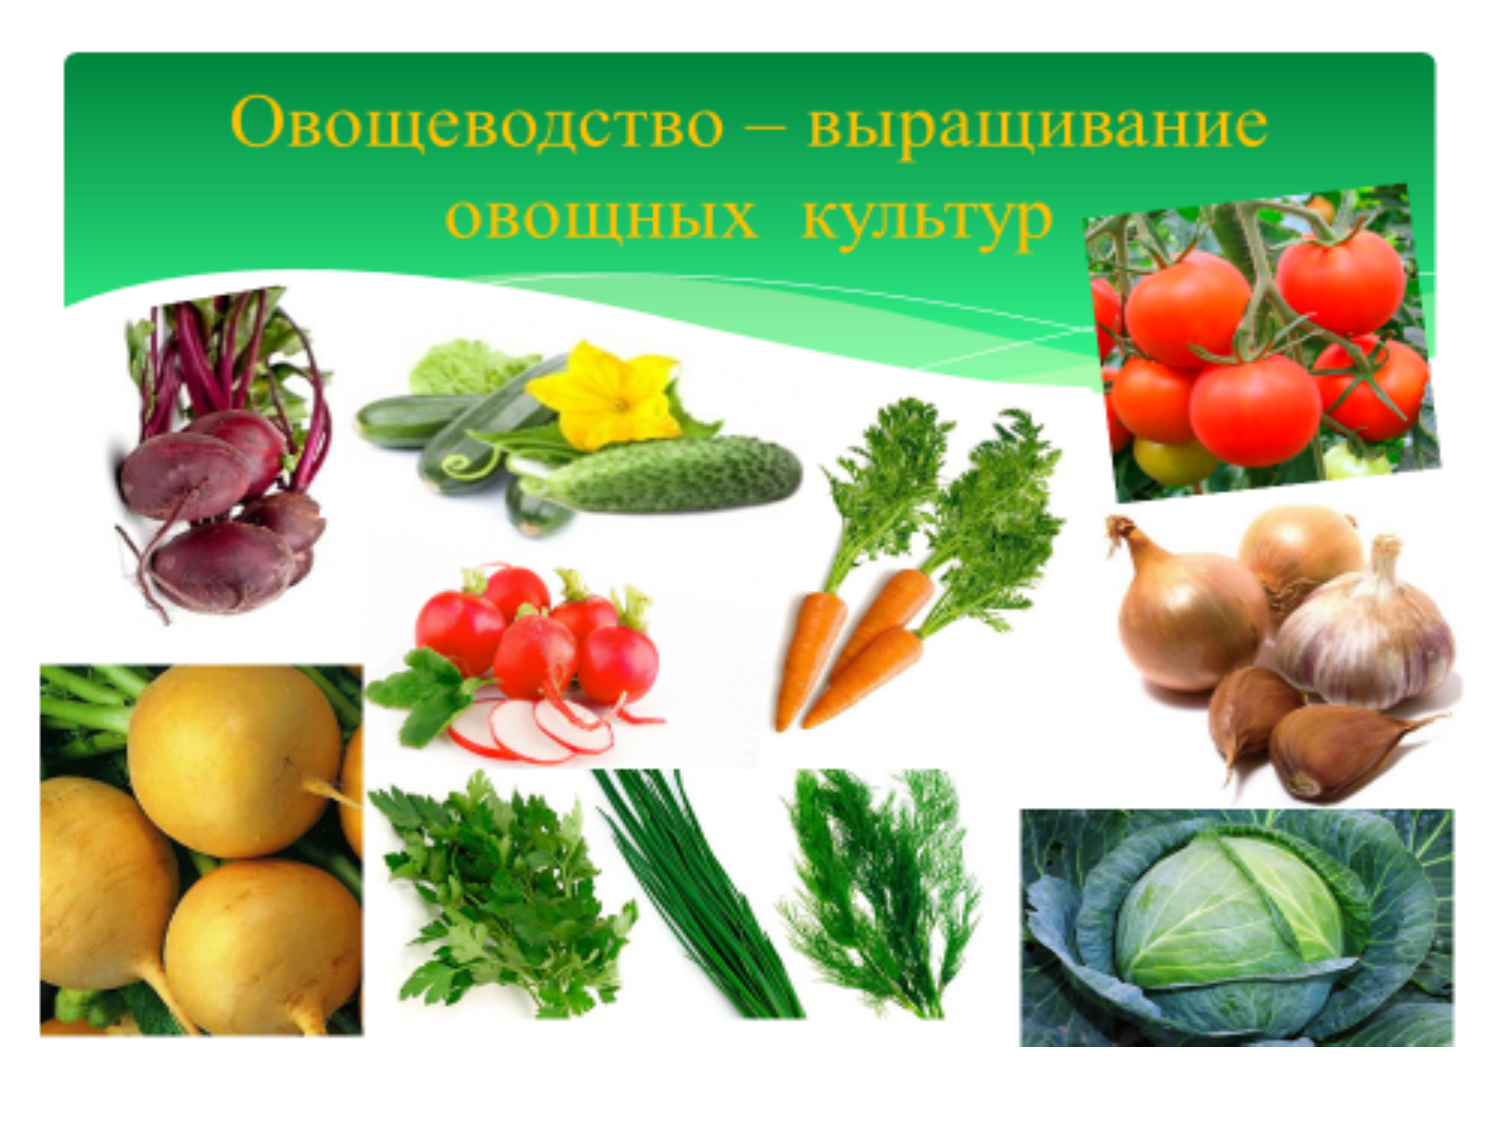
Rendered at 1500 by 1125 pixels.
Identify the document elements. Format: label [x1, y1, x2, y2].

picture [29, 18, 1471, 1047]
